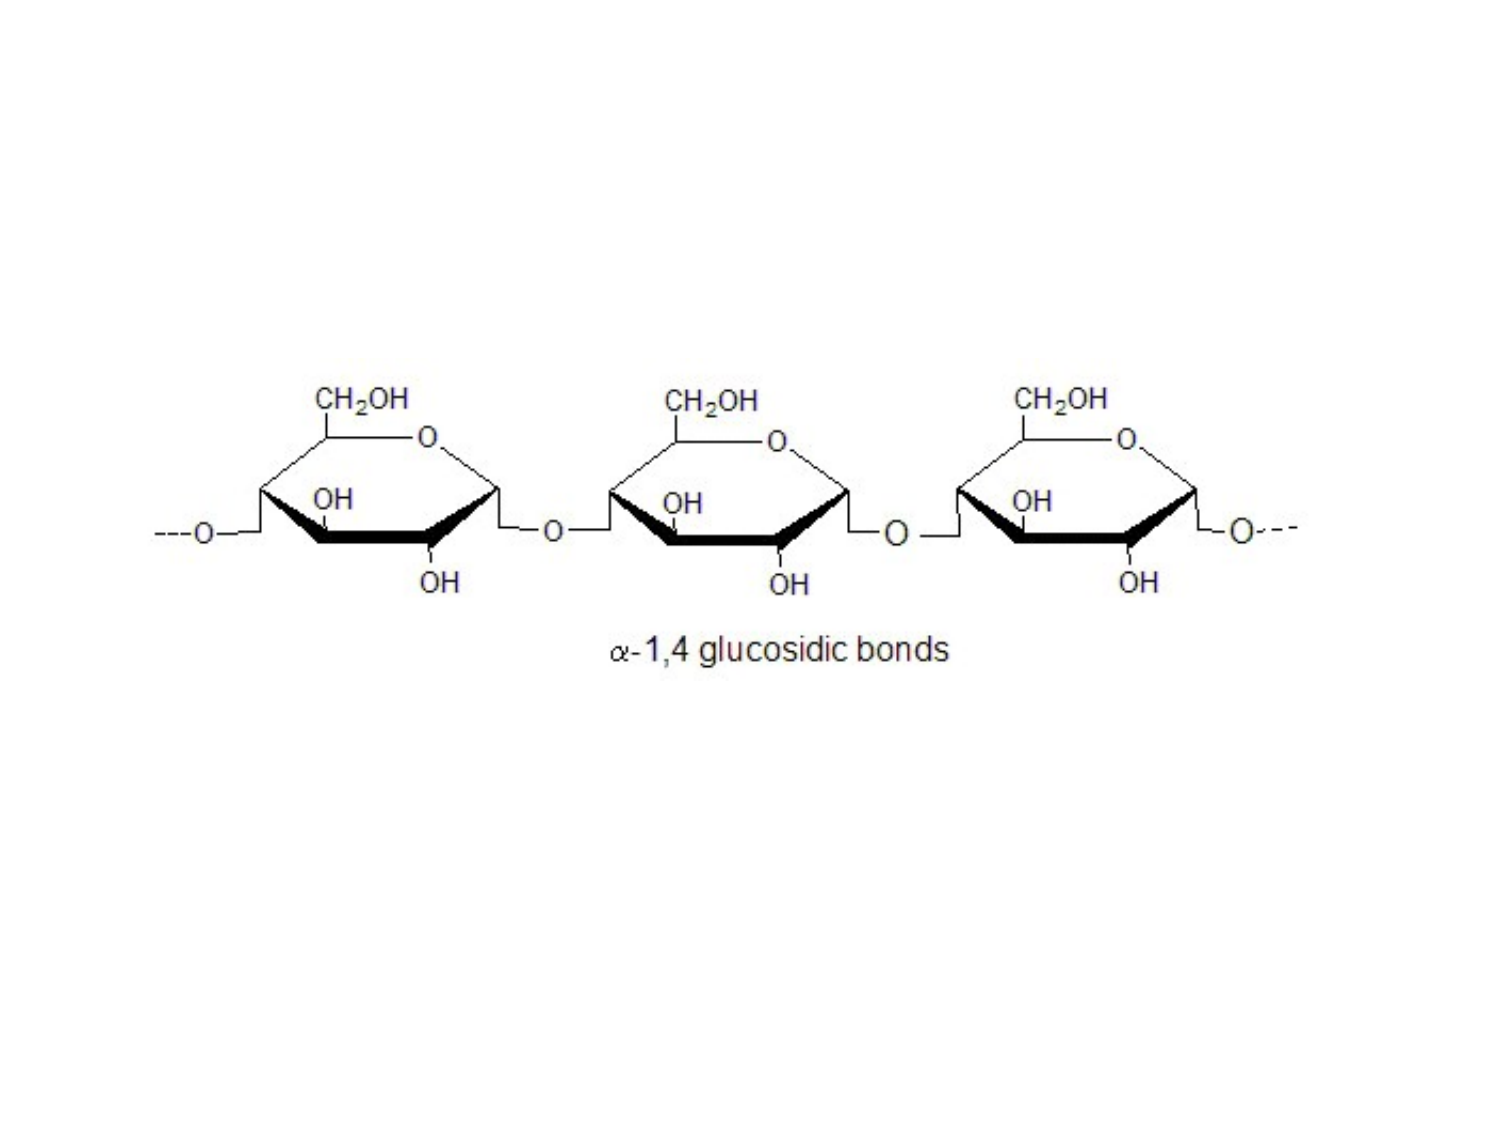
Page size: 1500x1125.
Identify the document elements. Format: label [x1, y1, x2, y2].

picture [132, 358, 1318, 681]
